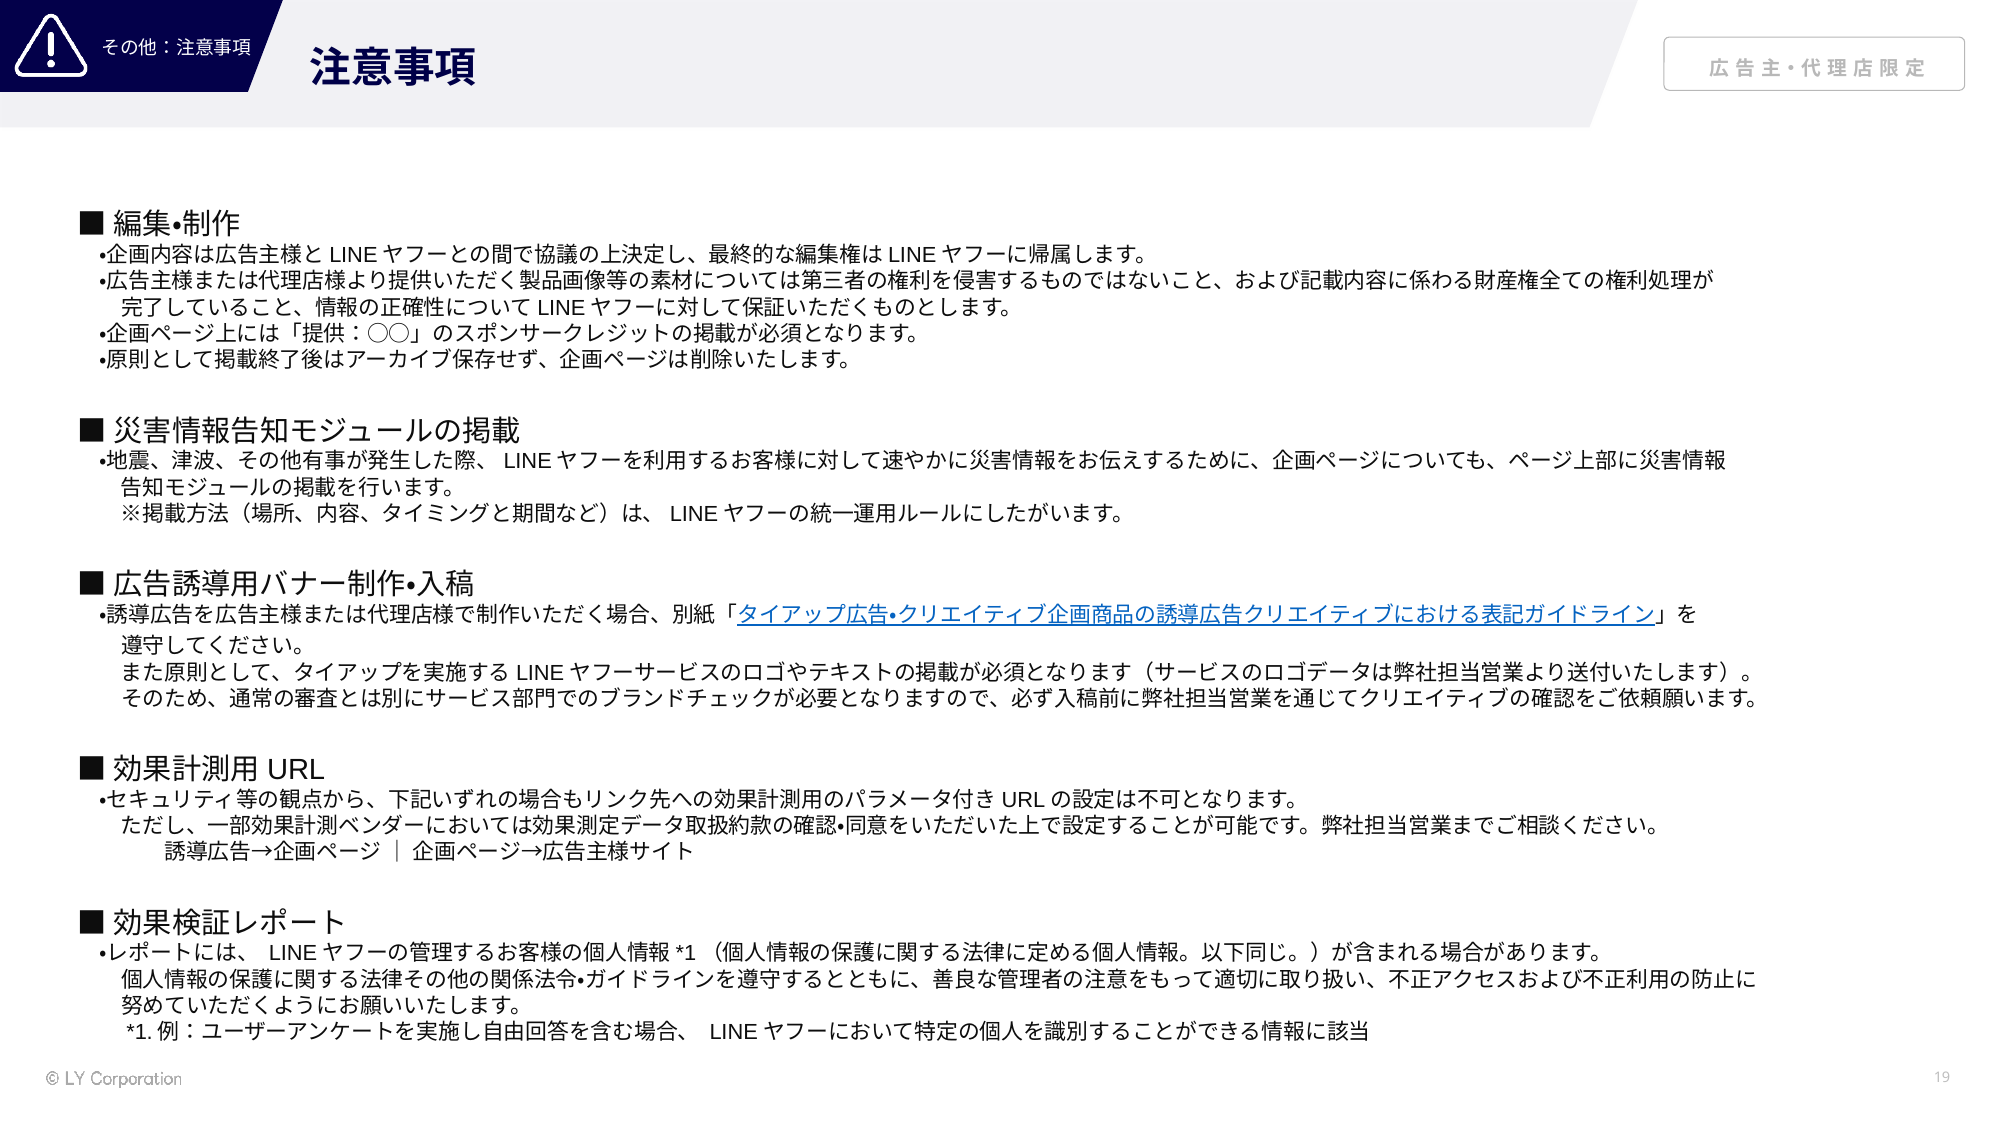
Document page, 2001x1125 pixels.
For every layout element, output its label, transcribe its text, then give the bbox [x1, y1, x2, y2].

list 注意事項 [309, 41, 1645, 97]
picture [46, 1071, 181, 1088]
text_box ■編集・制作 ・企画内容は広告主様とLINEヤフーとの間で協議の上決定し、最終的な編集権はLINEヤフーに帰属します。 ・広告主様または代理店様より提供いただく製品画像等の素材については第三者の権利を侵害するものではないこと、および記載内容に係わる財産権全ての権利処理が 完了していること、情報の正確性についてLINEヤフーに対して保証いただくものとします。 ・企画ページ上には「提供：○○」のスポンサークレジットの掲載が必須となります。 ・原則として掲載終了後はアーカイブ保存せず、企画ページは削除いたします。 ■災害情報告知モジュールの掲載 ・地震、津波、その他有事が発生した際、LINEヤフーを利用するお客様に対して速やかに災害情報をお伝えするために、企画ページについても、ページ上部に災害情報 告知モジュールの掲載を行います。 ※掲載方法（場所、内容、タイミングと期間など）は、LINEヤフーの統一運用ルールにしたがいます。 ■広告誘導用バナー制作・入稿 ・誘導広告を広告主様または代理店様で制作いただく場合、別紙「タイアップ広告・クリエイティブ企画商品の誘導広告クリエイティブにおける表記ガイドライン」を 遵守してください。 また原則として、タイアップを実施するLINEヤフーサービスのロゴやテキストの掲載が必須となります（サービスのロゴデータは弊社担当営業より送付いたします）。 そのため、通常の審査とは別にサービス部門でのブランドチェックが必要となりますので、必ず入稿前に弊社担当営業を通じてクリエイティブの確認をご依頼願います。 ■効果計測用URL ・セキュリティ等の観点から、下記いずれの場合もリンク先への効果計測用のパラメータ付きURLの設定は不可となります。 ただし、一部効果計測ベンダーにおいては効果測定データ取扱約款の確認・同意をいただいた上で設定することが可能です。弊社担当営業までご相談ください。 誘導広告→企画ページ ｜ 企画ページ→広告主様サイト ■効果検証レポート ・レポートには、 LINEヤフーの管理するお客様の個人情報*1（個人情報の保護に関する法律に定める個人情報。以下同じ。）が含まれる場合があります。 個人情報の保護に関する法律その他の関係法令・ガイドラインを遵守するとともに、善良な管理者の注意をもって適切に取り扱い、不正アクセスおよび不正利用の防止に 努めていただくようにお願いいたします。 *1.例：ユーザーアンケートを実施し自由回答を含む場合、 LINEヤフーにおいて特定の個人を識別することができる情報に該当 [62, 198, 1922, 1065]
picture [9, 5, 92, 87]
